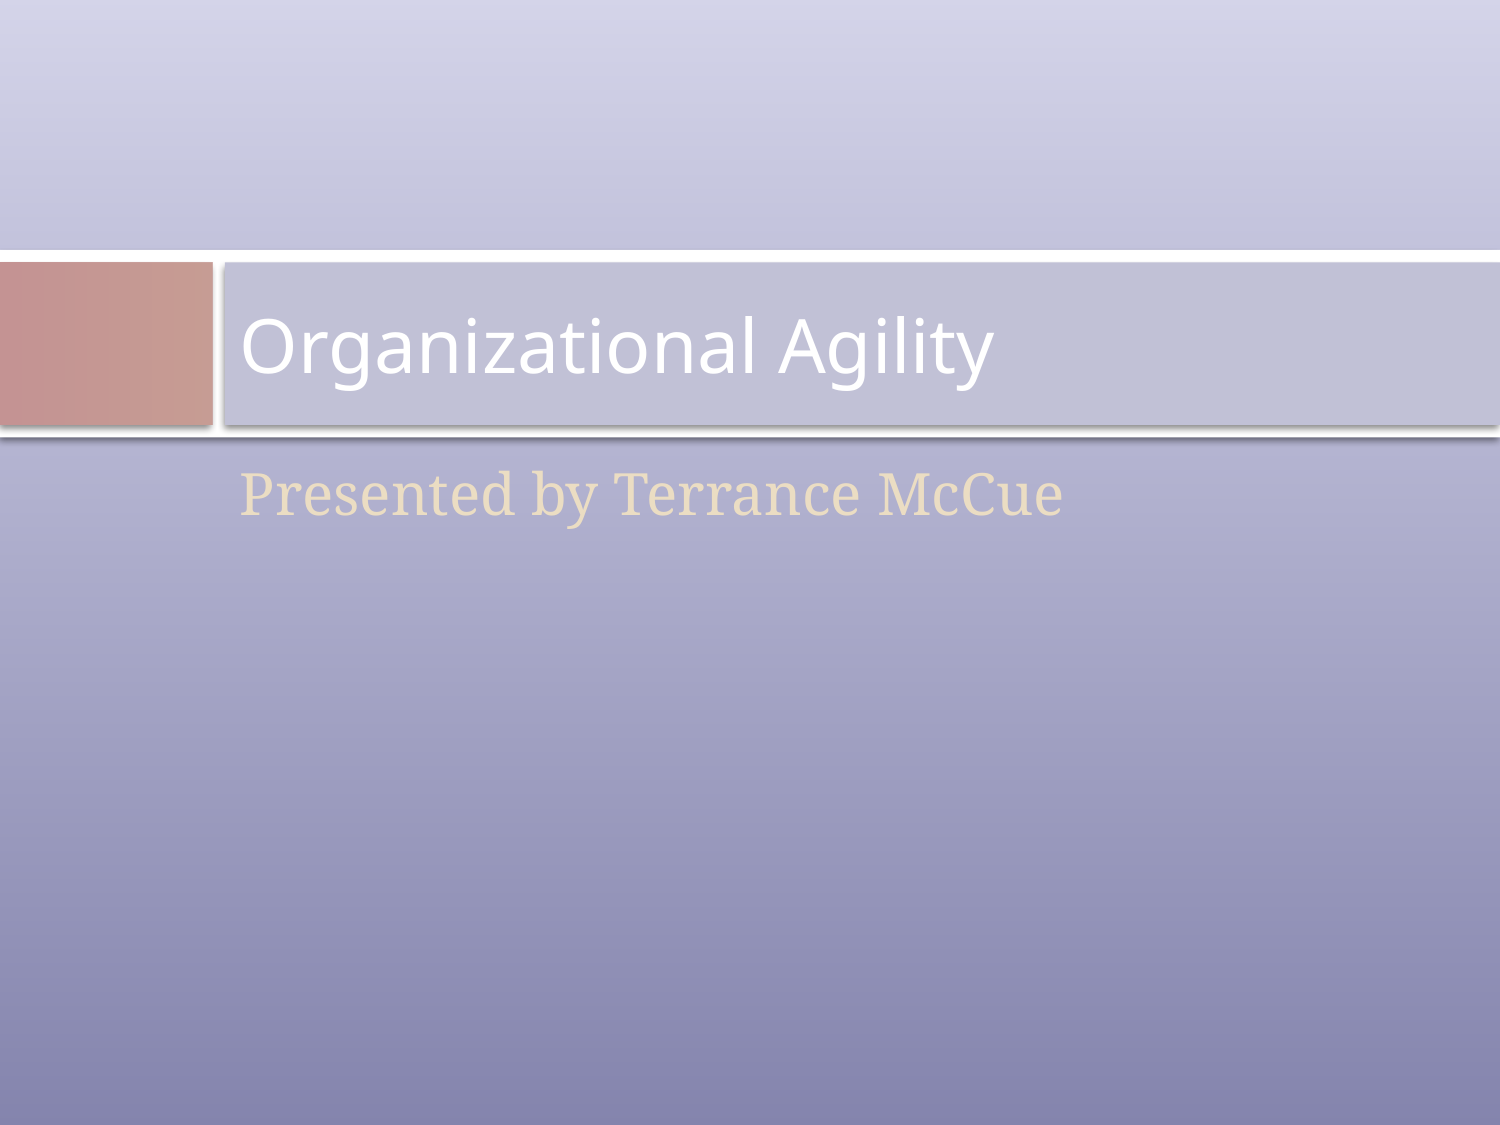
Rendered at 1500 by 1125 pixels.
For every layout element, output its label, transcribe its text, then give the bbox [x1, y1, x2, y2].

text_box [0, 261, 214, 426]
list Presented by Terrance McCue [225, 450, 1394, 725]
title Organizational Agility [225, 262, 1475, 425]
